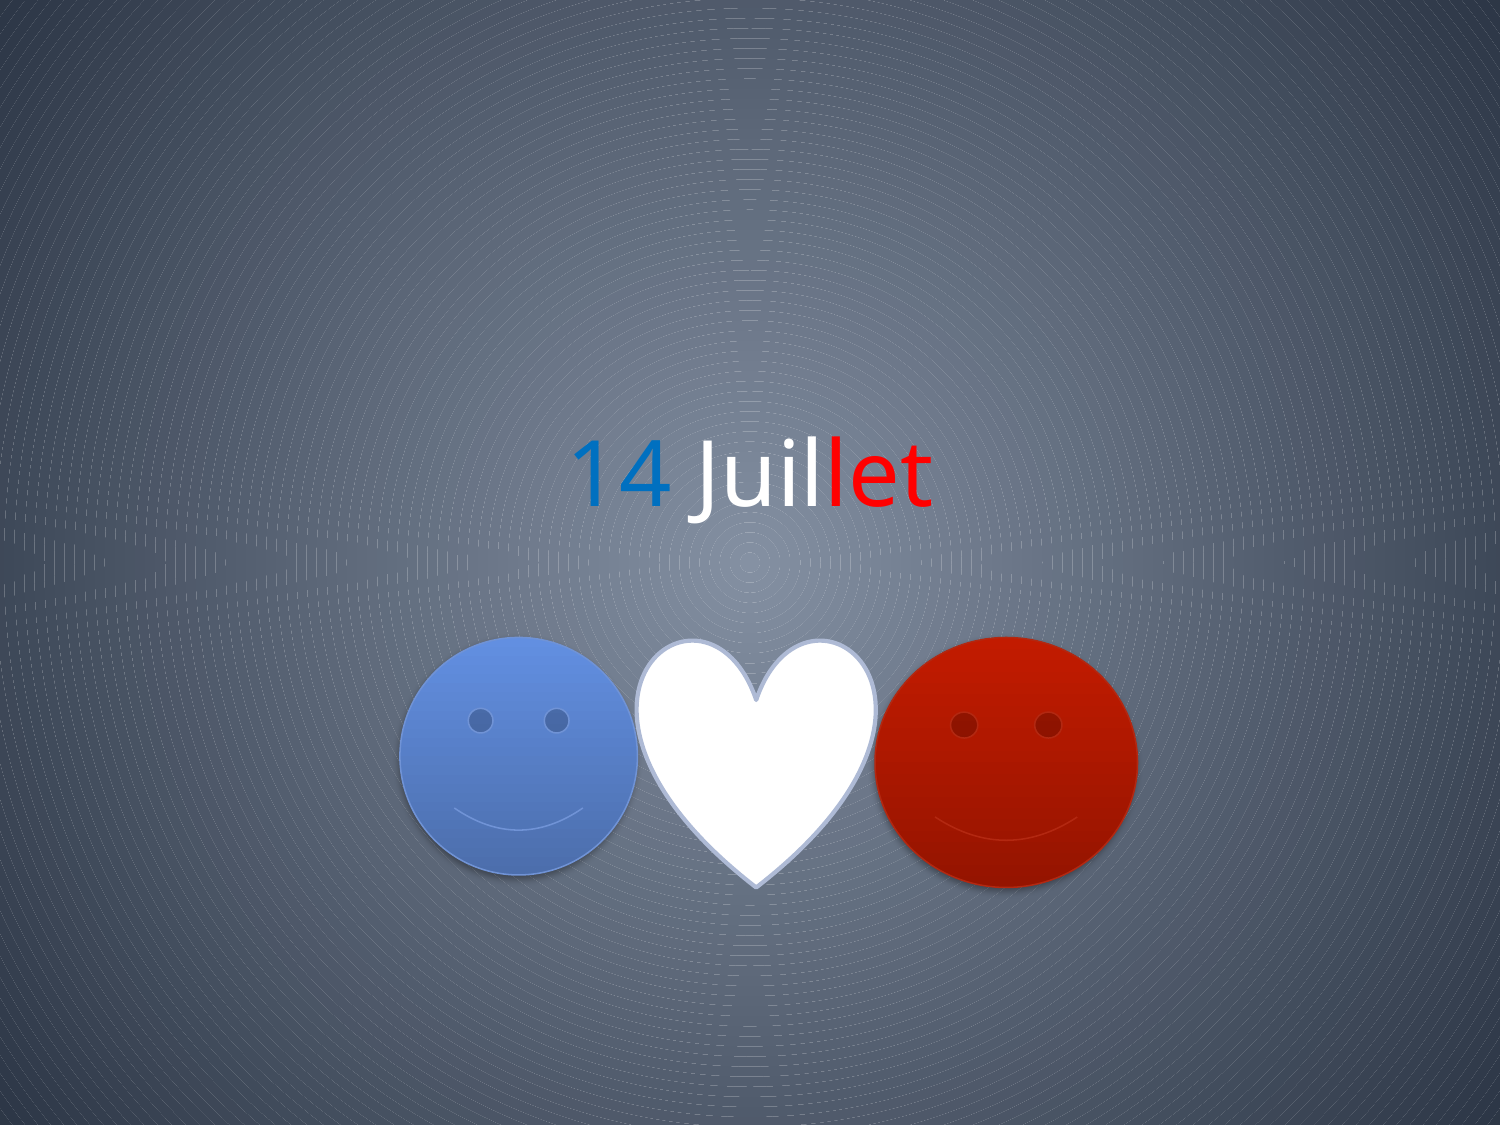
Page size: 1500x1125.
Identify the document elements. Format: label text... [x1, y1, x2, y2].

title 14 Juillet [112, 349, 1388, 591]
text_box [634, 638, 878, 890]
text_box [874, 636, 1139, 889]
text_box [399, 636, 639, 876]
